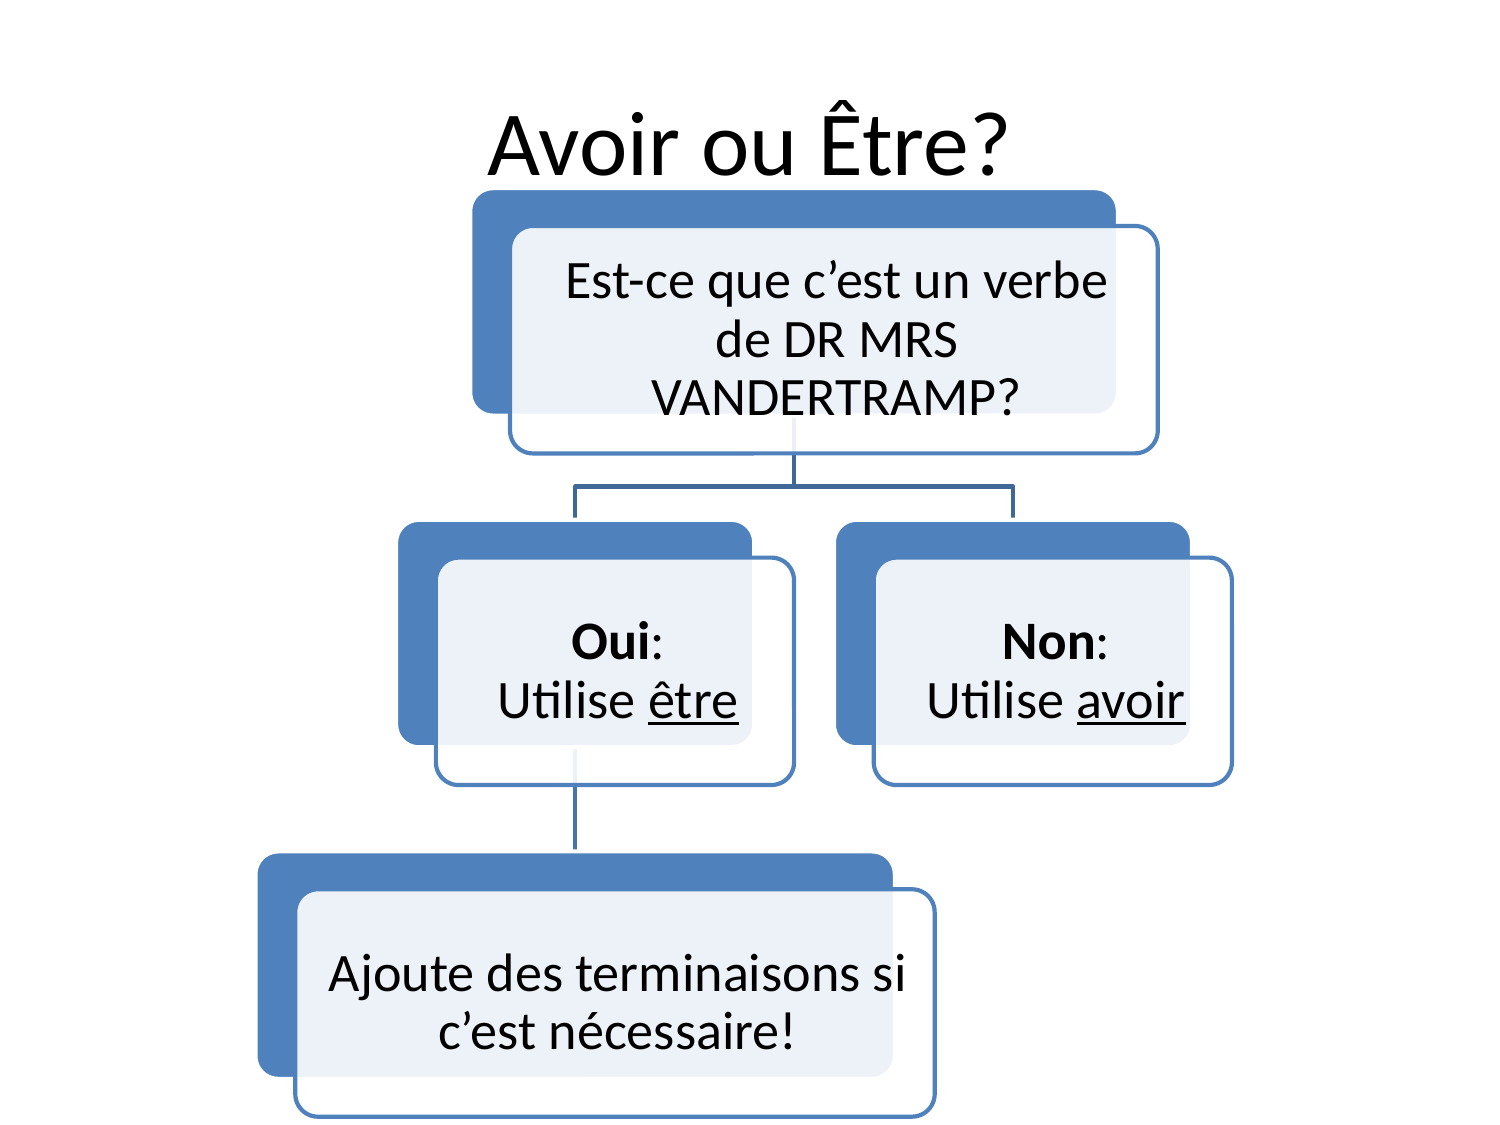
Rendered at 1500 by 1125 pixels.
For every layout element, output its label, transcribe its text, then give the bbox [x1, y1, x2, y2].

title Avoir ou Être? [75, 45, 1425, 185]
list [0, 187, 1488, 1118]
